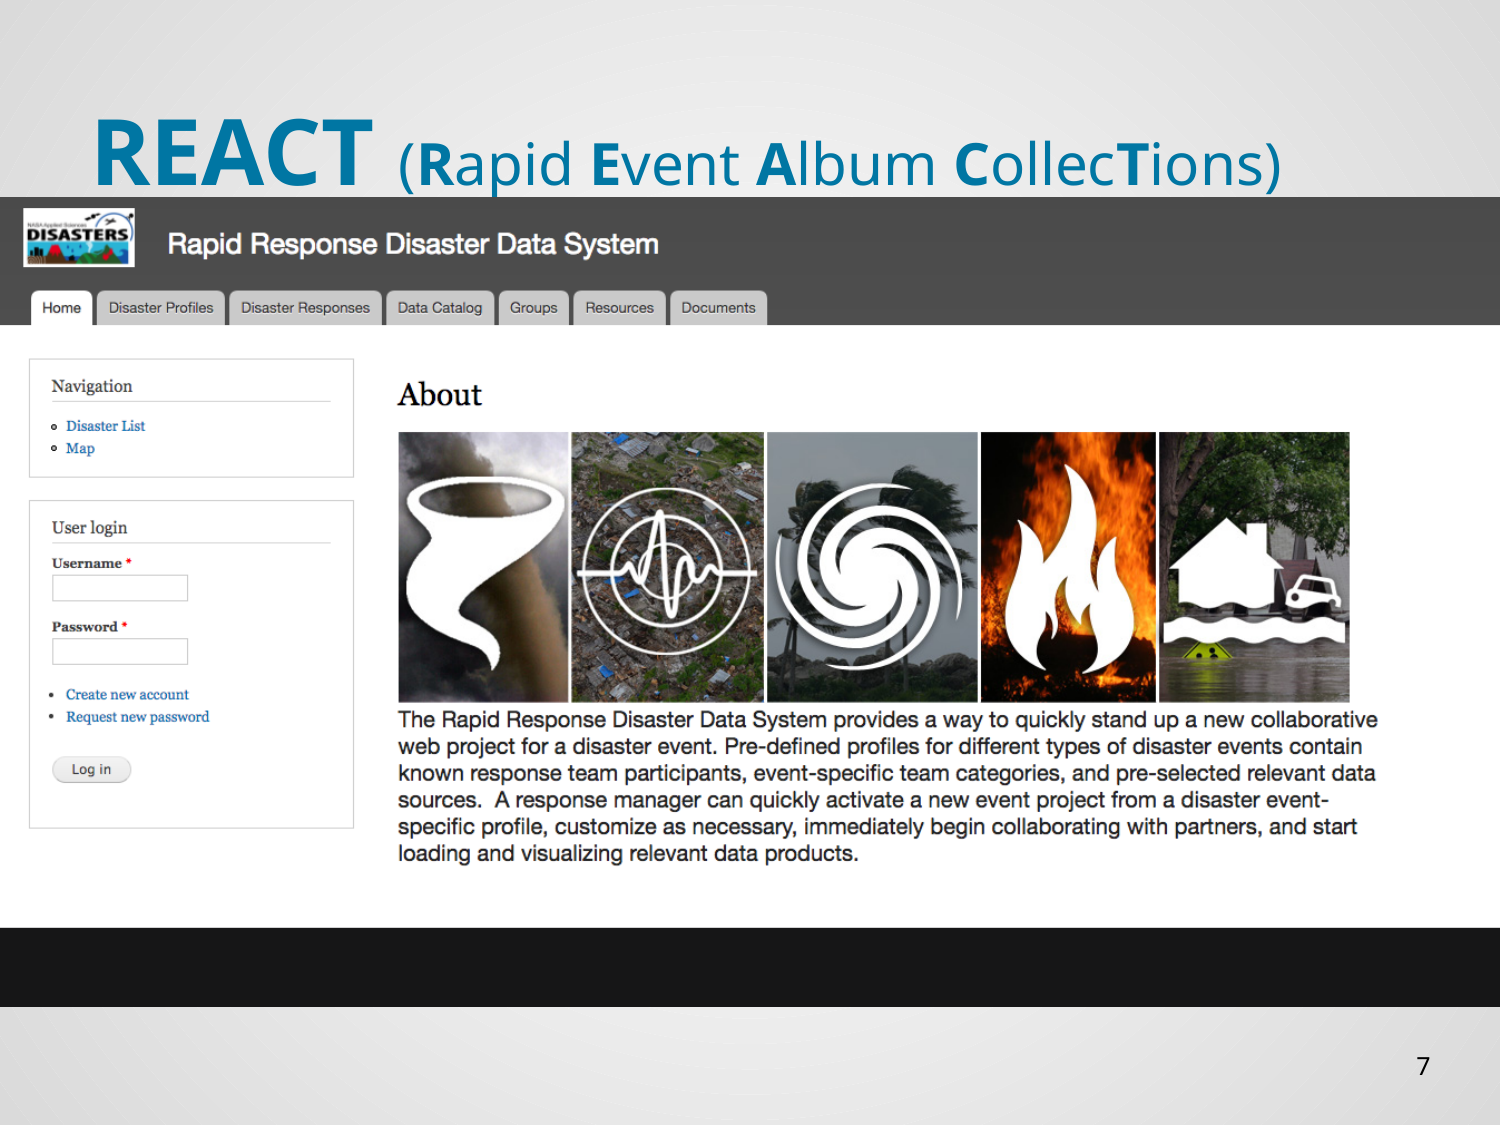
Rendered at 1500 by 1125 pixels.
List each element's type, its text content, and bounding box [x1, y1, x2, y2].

picture [0, 197, 1500, 1008]
title REACT (Rapid Event Album CollecTions) [75, 0, 1425, 195]
slide_number 7 [1401, 1042, 1494, 1103]
